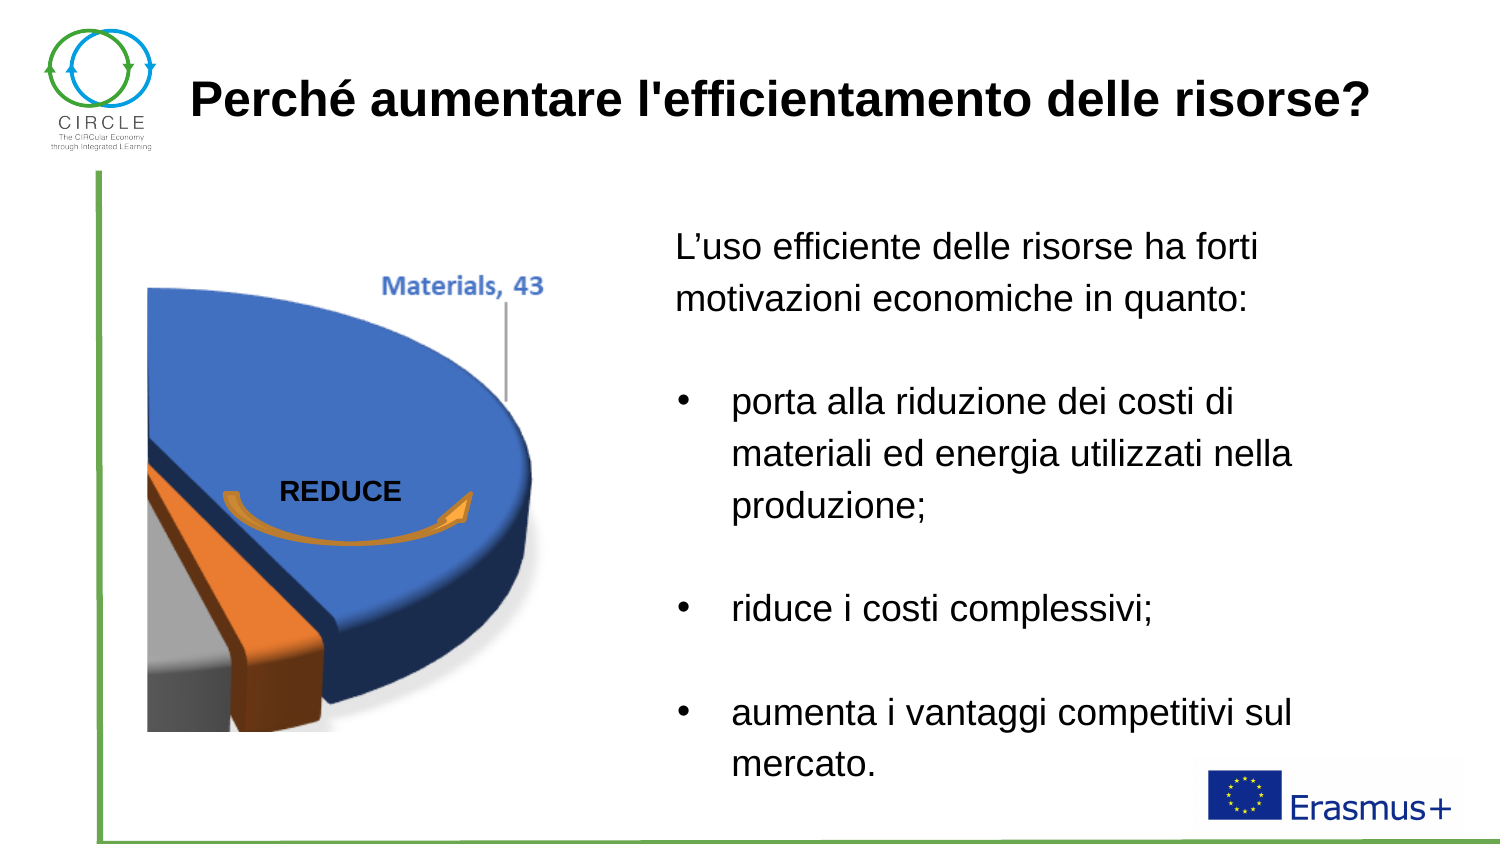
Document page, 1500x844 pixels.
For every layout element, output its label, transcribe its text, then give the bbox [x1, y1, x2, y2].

text_box L’uso efficiente delle risorse ha forti motivazioni economiche in quanto: porta alla riduzione dei costi di materiali ed energia utilizzati nella produzione; riduce i costi complessivi; aumenta i vantaggi competitivi sul mercato. [660, 207, 1368, 835]
text_box Perché aumentare l'efficientamento delle risorse? [171, 42, 1463, 144]
picture [32, 24, 167, 156]
picture [147, 253, 556, 732]
picture [1193, 755, 1465, 834]
